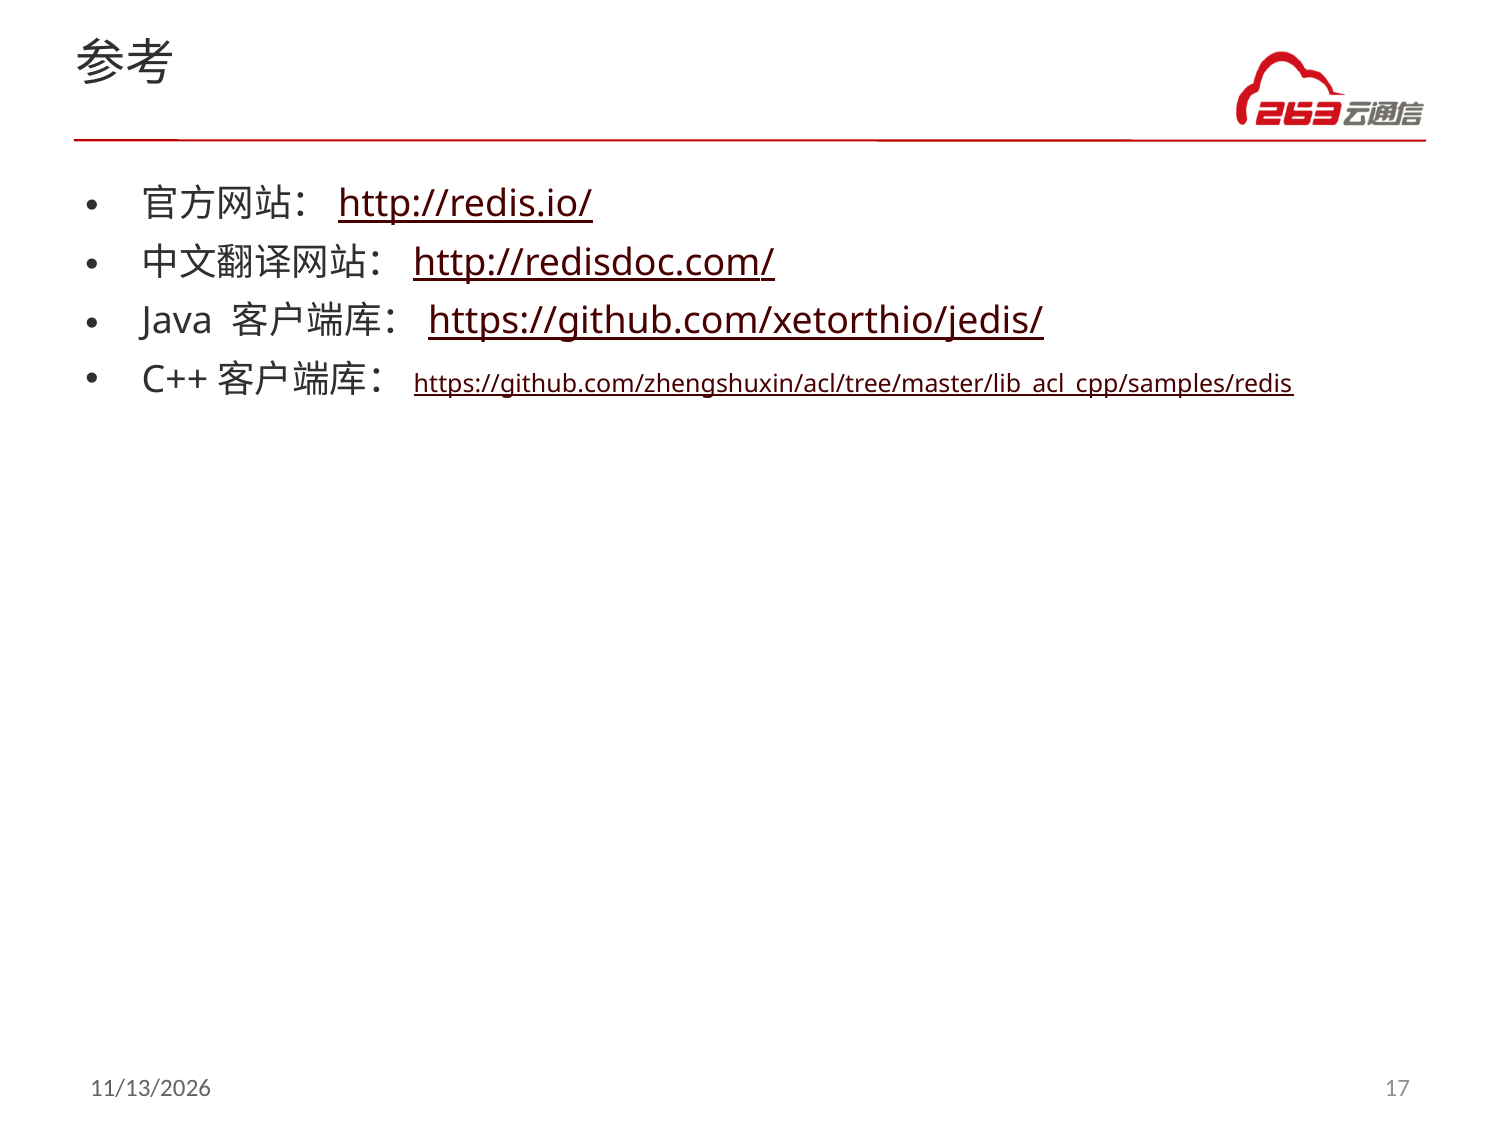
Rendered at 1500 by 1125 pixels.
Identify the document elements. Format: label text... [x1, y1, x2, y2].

title 参考 [75, 30, 1235, 136]
list 官方网站：http://redis.io/ 中文翻译网站：http://redisdoc.com/ Java 客户端库：https://github.com/xetorthio/jedis/ C++客户端库：https://github.com/zhengshuxin/acl/tree/master/lib_acl_cpp/samples/redis [70, 171, 1421, 1016]
picture [1230, 37, 1430, 141]
